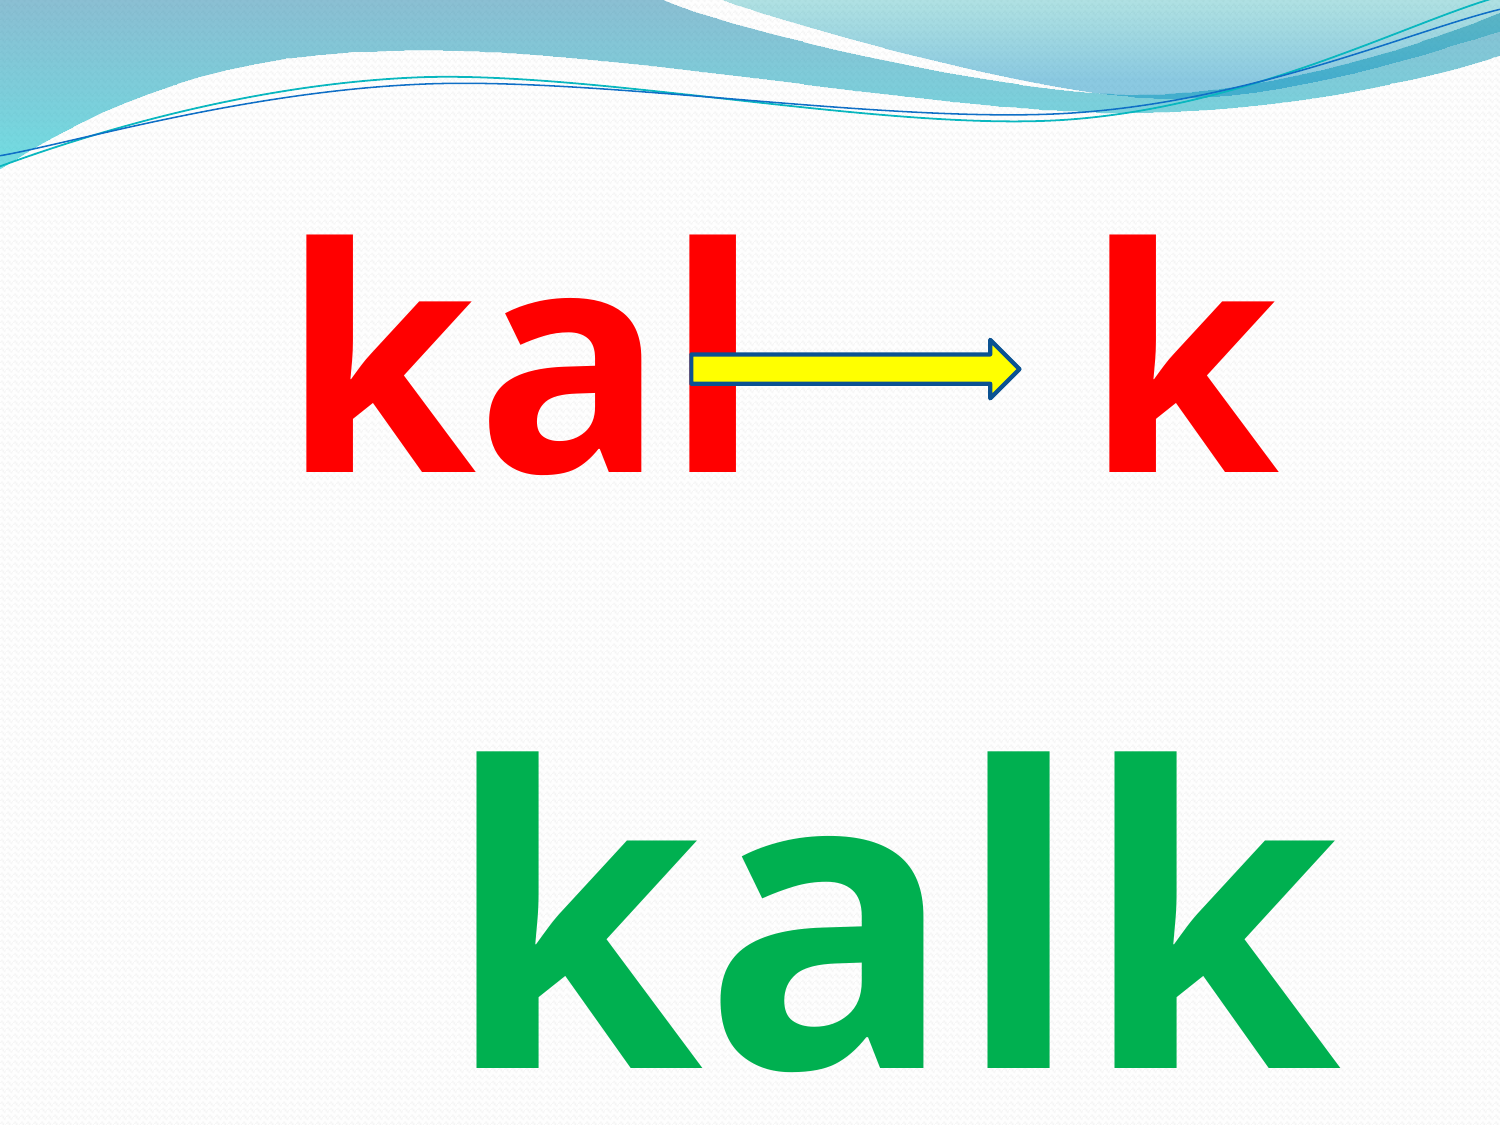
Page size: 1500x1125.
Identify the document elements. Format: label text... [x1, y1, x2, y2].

text_box kalk [105, 644, 1395, 1125]
text_box kal k [105, 152, 1372, 543]
text_box [689, 337, 1022, 401]
